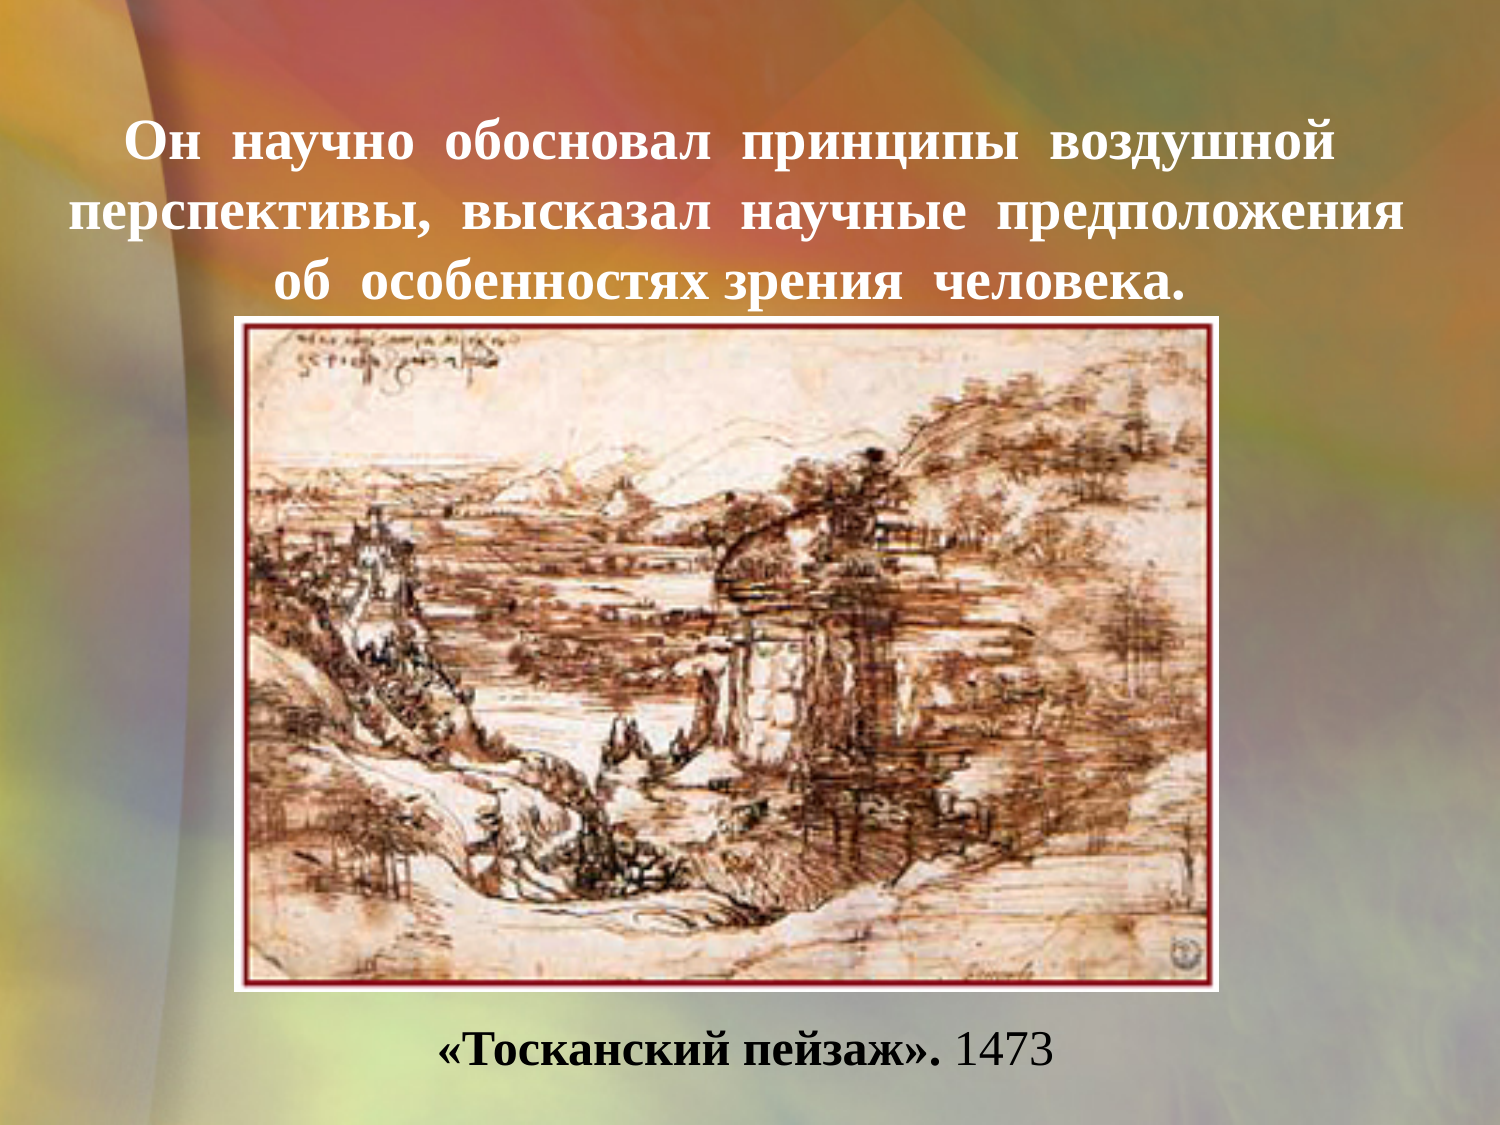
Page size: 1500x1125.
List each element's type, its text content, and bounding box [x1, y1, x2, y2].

text_box «Тосканский пейзаж». 1473 [422, 1007, 1069, 1083]
picture [0, 0, 1500, 1125]
text_box Он научно обосновал принципы воздушной перспективы, высказал научные предположения об особенностях зрения человека. [46, 93, 1442, 319]
